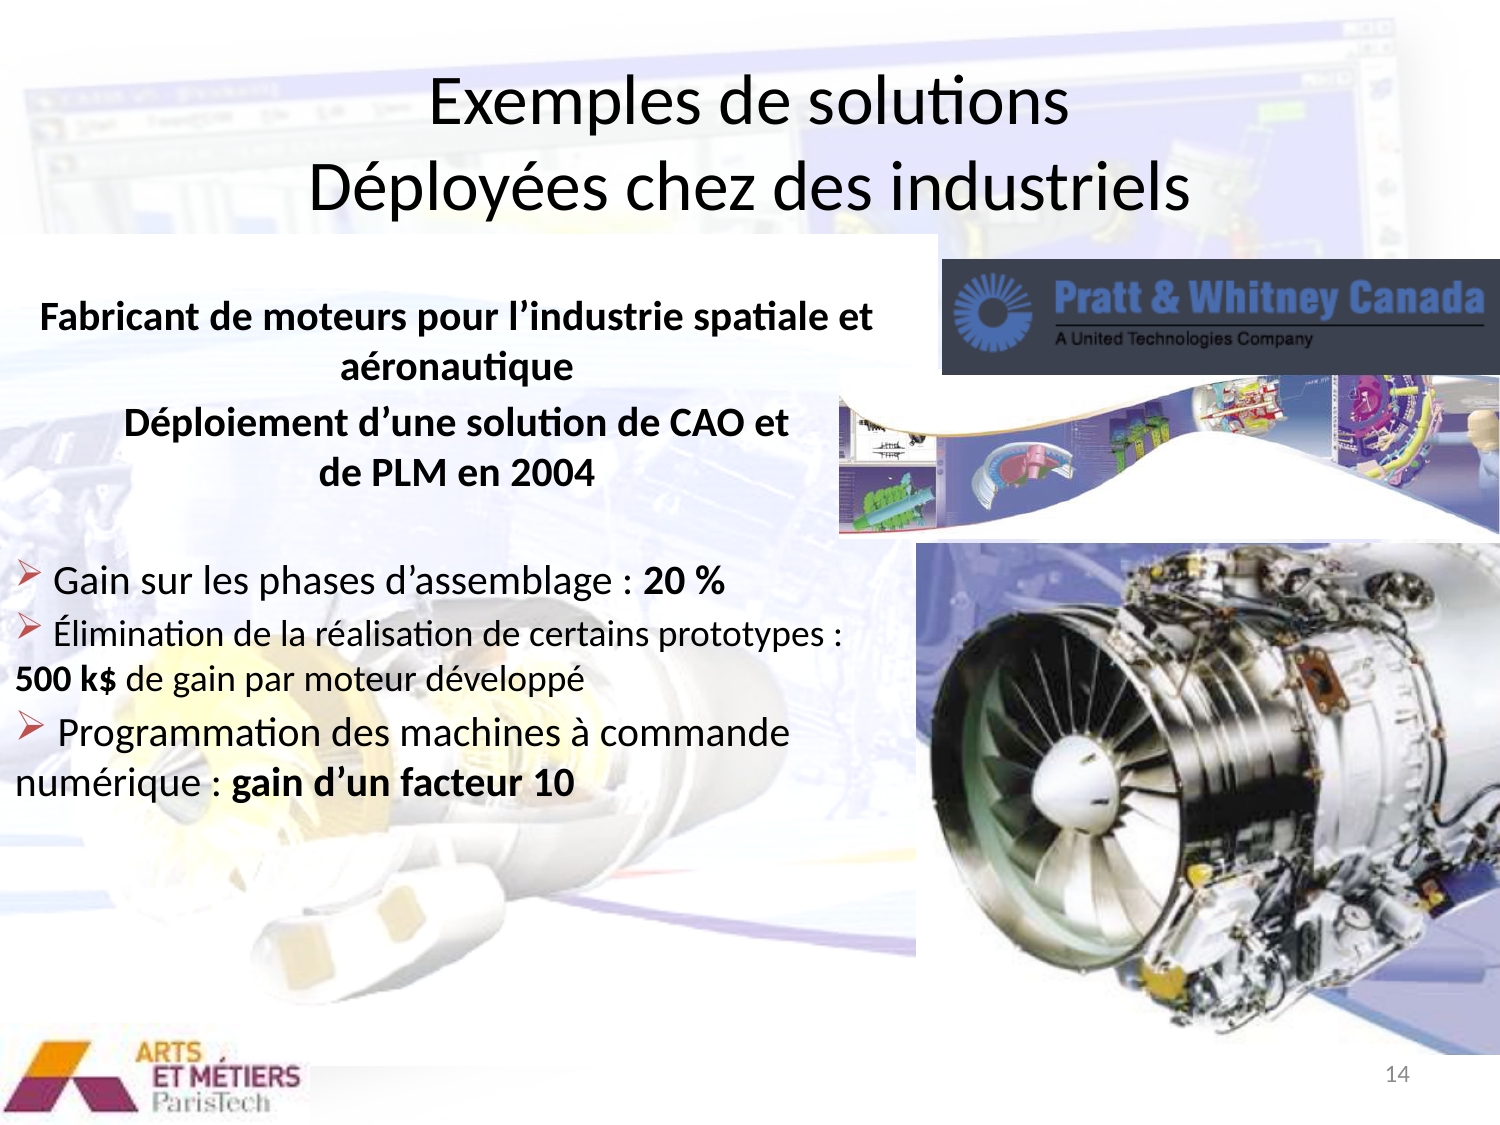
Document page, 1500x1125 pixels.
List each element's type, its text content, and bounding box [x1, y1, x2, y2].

slide_number 14 [1074, 1063, 1425, 1103]
picture [0, 234, 1500, 1125]
title Exemples de solutions Déployées chez des industriels [75, 45, 1425, 233]
